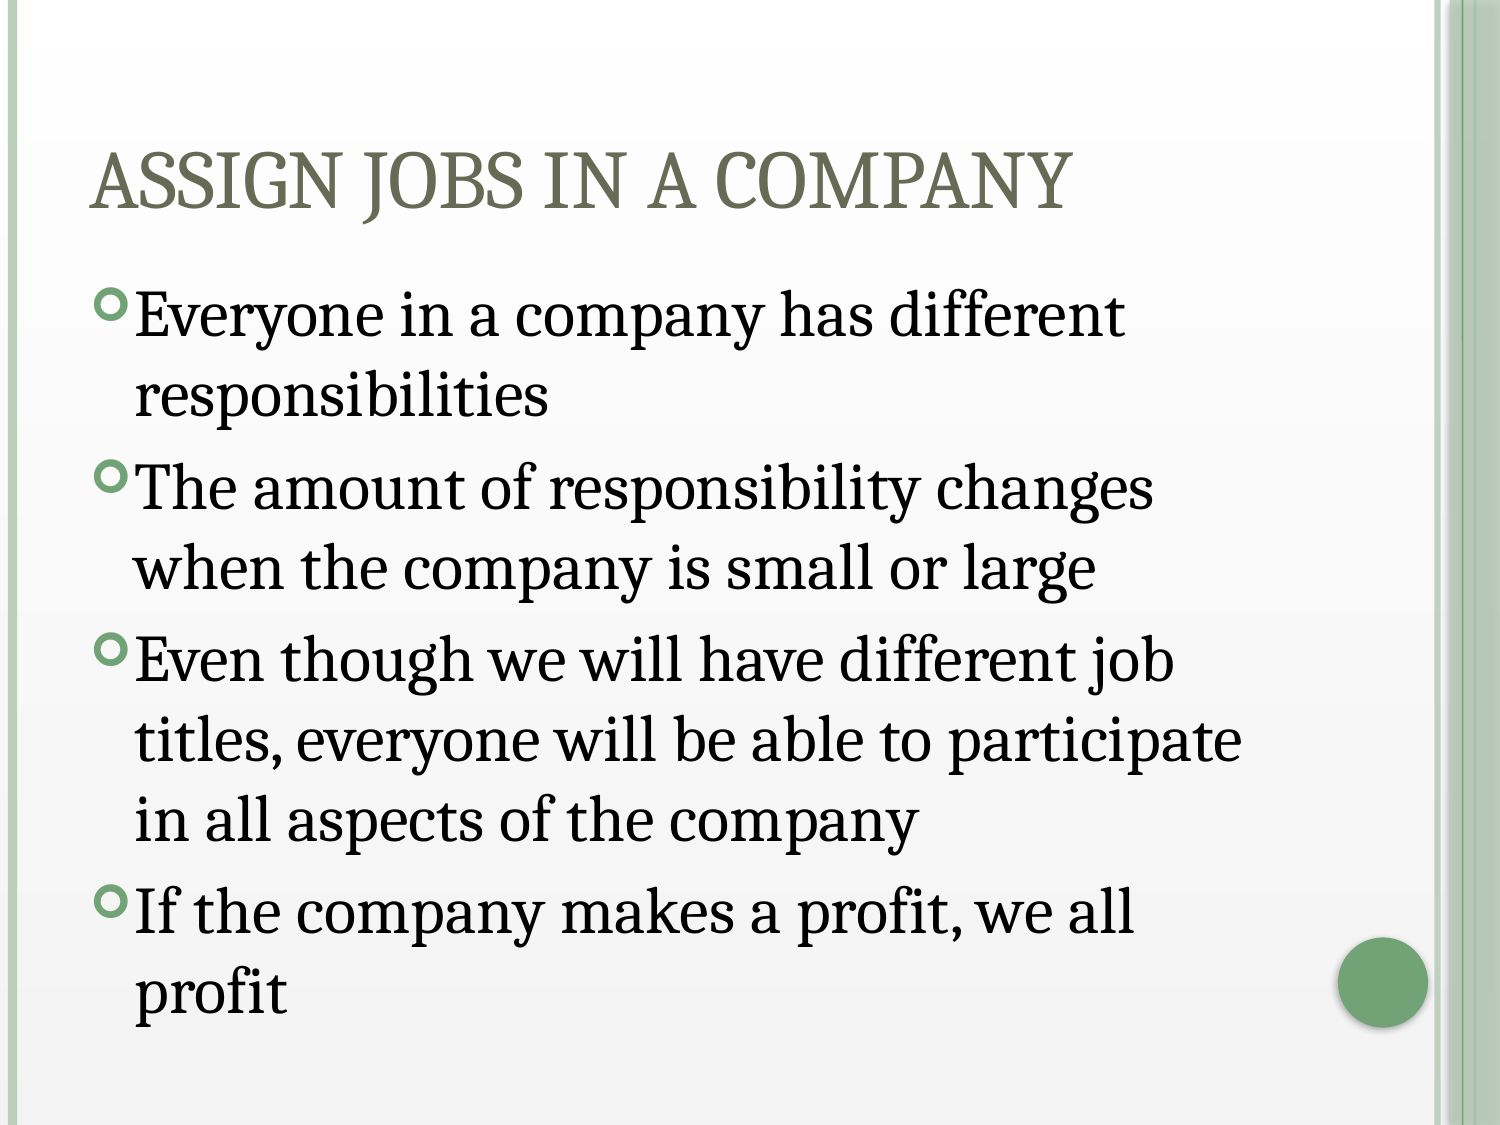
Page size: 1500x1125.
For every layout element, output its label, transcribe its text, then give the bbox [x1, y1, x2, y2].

title Assign jobs in a Company [75, 45, 1300, 233]
list Everyone in a company has different responsibilities The amount of responsibility changes when the company is small or large Even though we will have different job titles, everyone will be able to participate in all aspects of the company If the company makes a profit, we all profit [74, 262, 1301, 1063]
